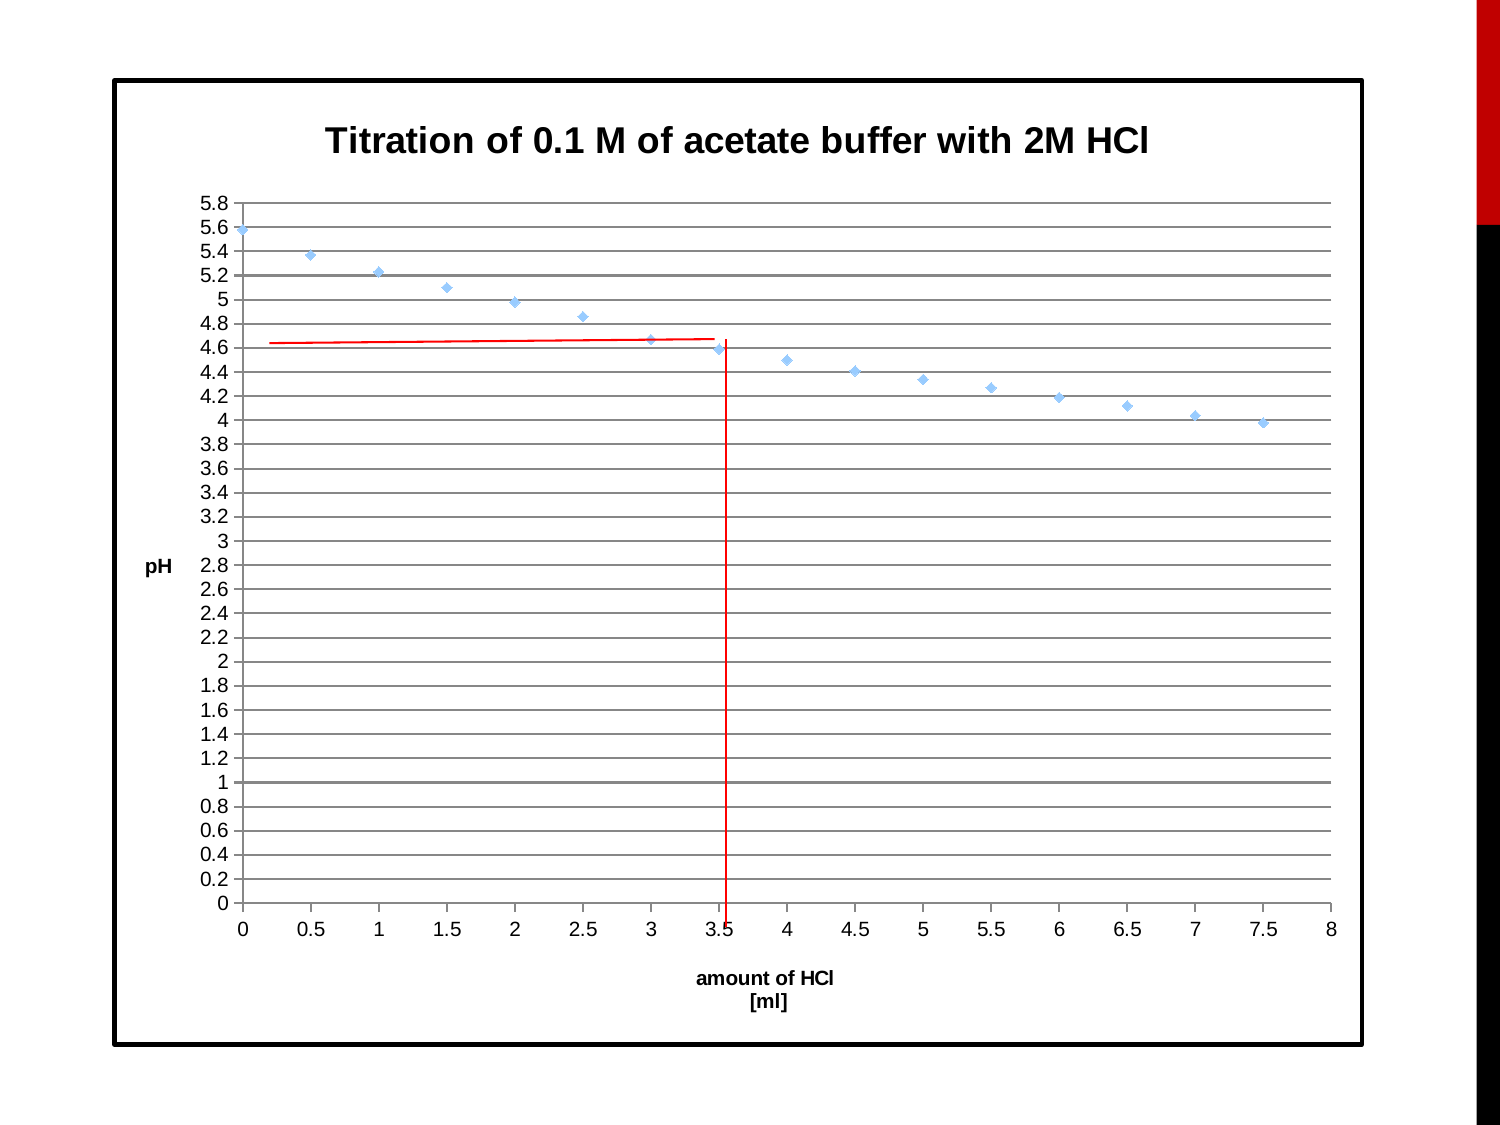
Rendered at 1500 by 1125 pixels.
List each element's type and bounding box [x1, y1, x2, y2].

chart [111, 77, 1365, 1048]
